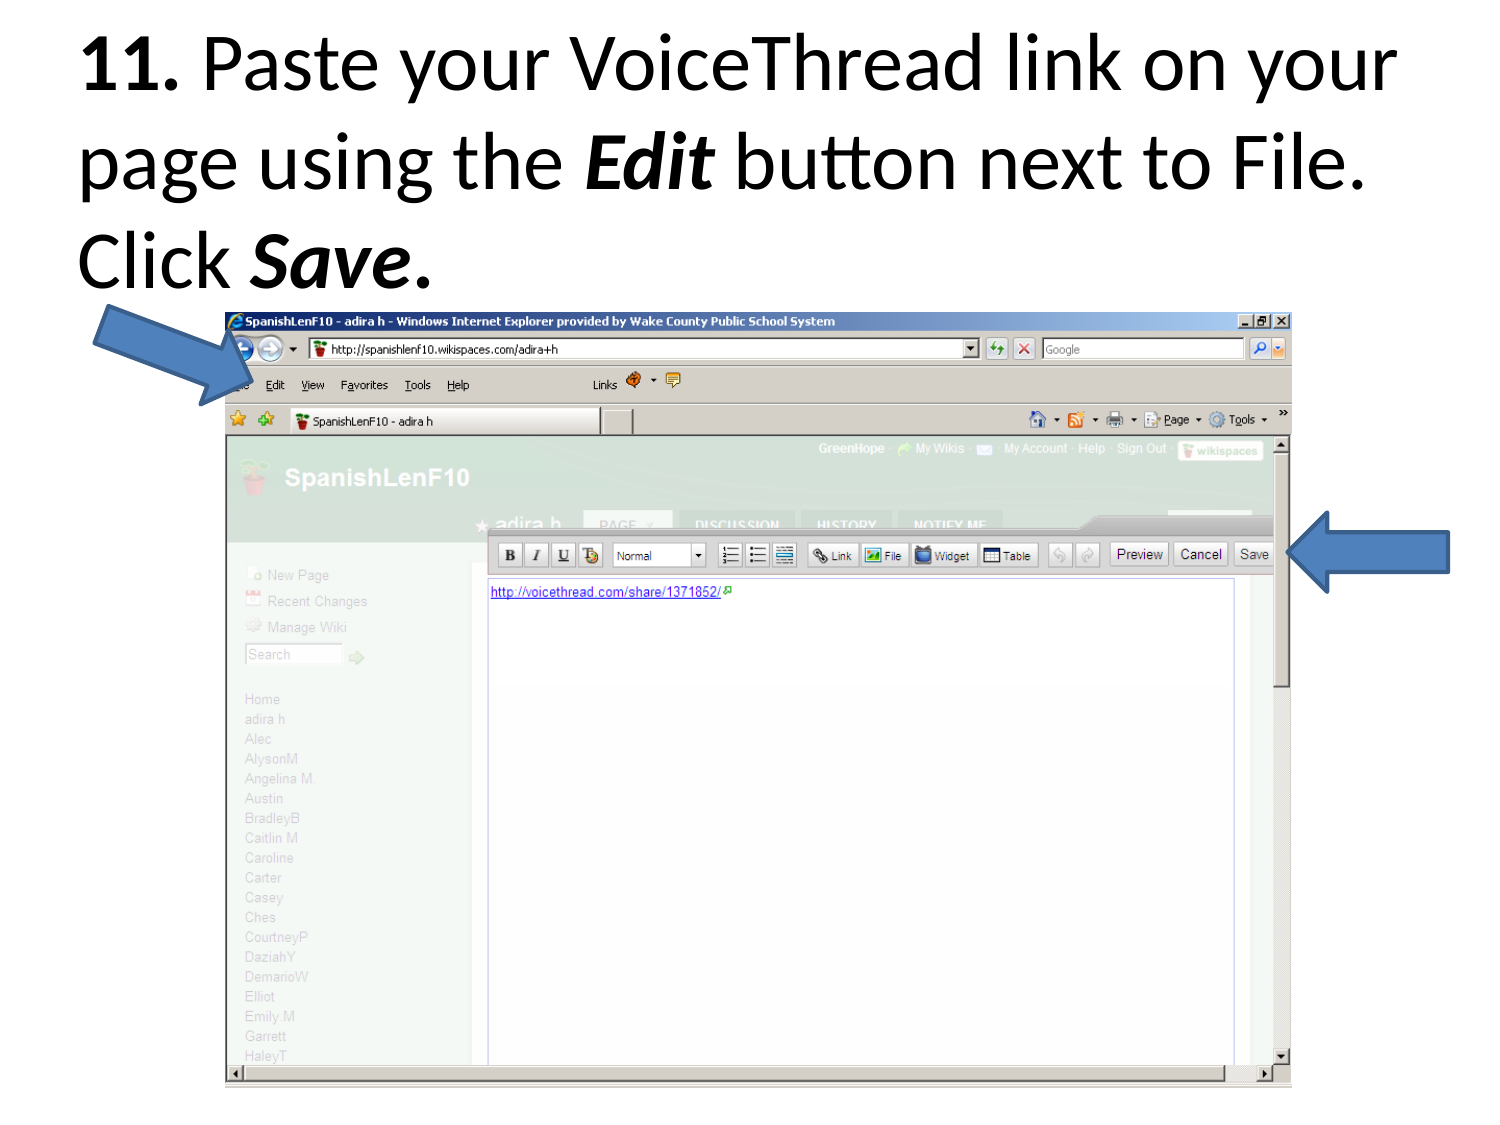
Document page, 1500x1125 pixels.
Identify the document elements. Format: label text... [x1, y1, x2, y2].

title 11. Paste your VoiceThread link on your page using the Edit button next to File. Click Save. [62, 0, 1450, 313]
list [224, 312, 1292, 1088]
text_box [92, 304, 219, 407]
text_box [1296, 510, 1451, 594]
